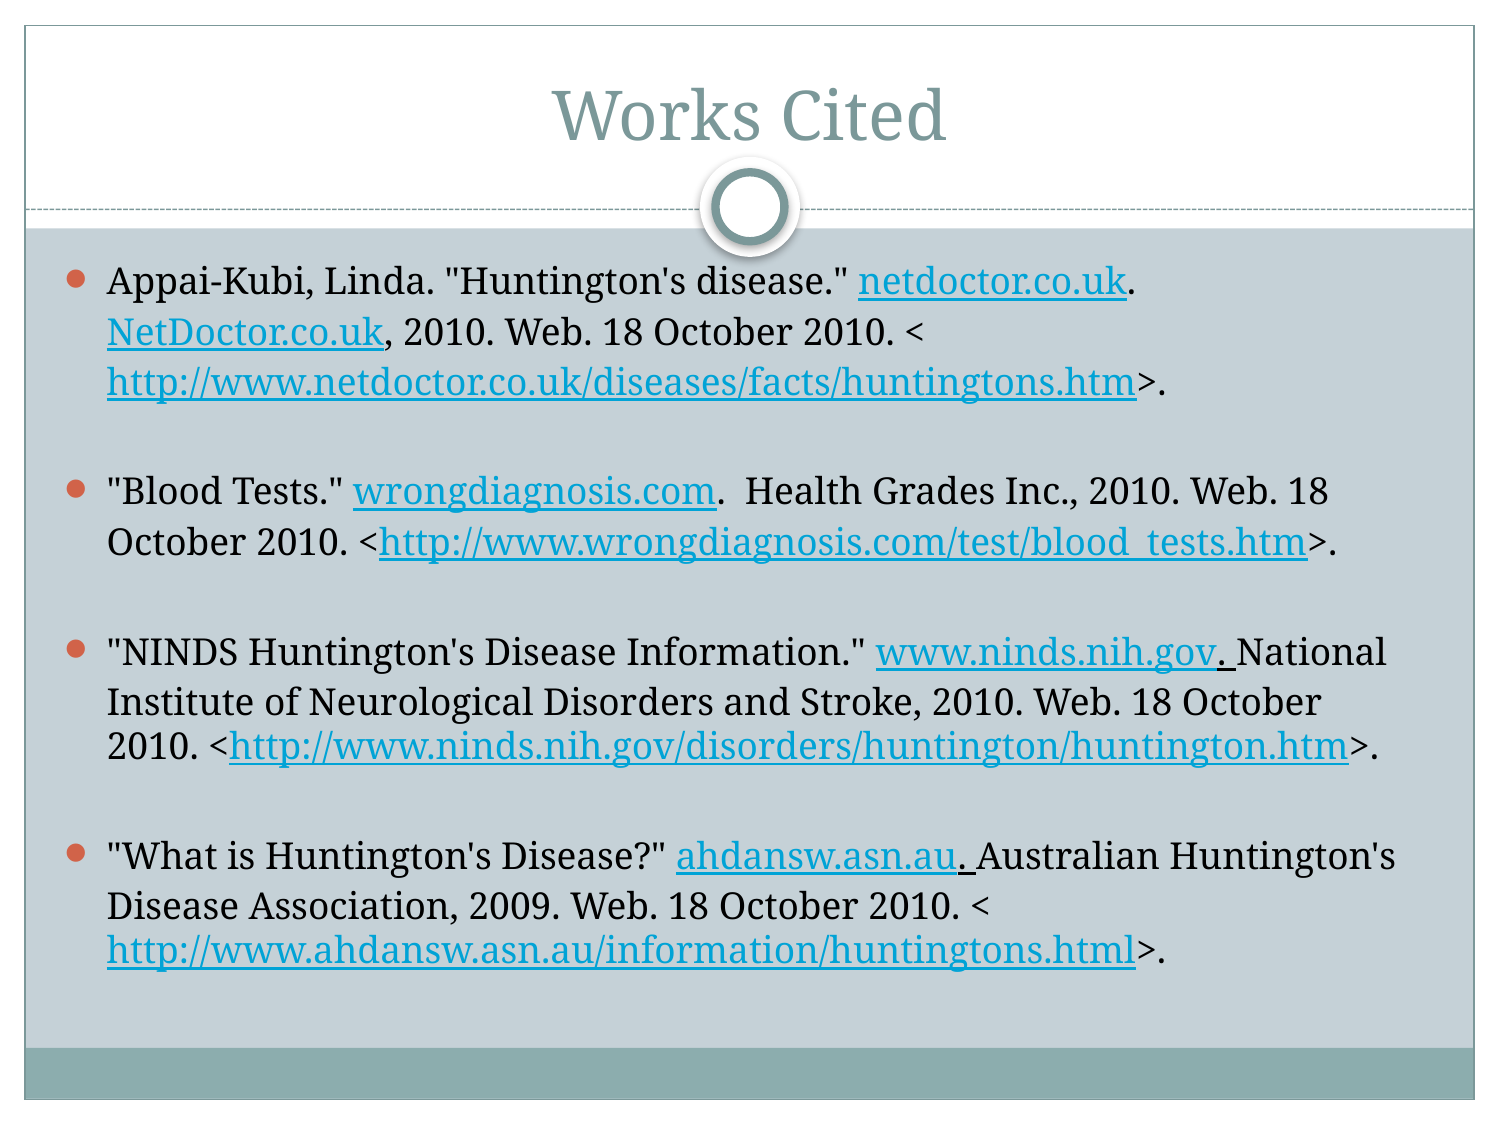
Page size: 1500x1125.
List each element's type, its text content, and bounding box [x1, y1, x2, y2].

list Appai-Kubi, Linda. "Huntington's disease." netdoctor.co.uk. NetDoctor.co.uk, 2010. Web. 18 October 2010. <http://www.netdoctor.co.uk/diseases/facts/huntingtons.htm>. "Blood Tests." wrongdiagnosis.com. Health Grades Inc., 2010. Web. 18 October 2010. <http://www.wrongdiagnosis.com/test/blood_tests.htm>. "NINDS Huntington's Disease Information." www.ninds.nih.gov. National Institute of Neurological Disorders and Stroke, 2010. Web. 18 October 2010. <http://www.ninds.nih.gov/disorders/huntington/huntington.htm>. "What is Huntington's Disease?" ahdansw.asn.au. Australian Huntington's Disease Association, 2009. Web. 18 October 2010. <http://www.ahdansw.asn.au/information/huntingtons.html>. [49, 250, 1445, 1001]
title Works Cited [49, 37, 1450, 162]
